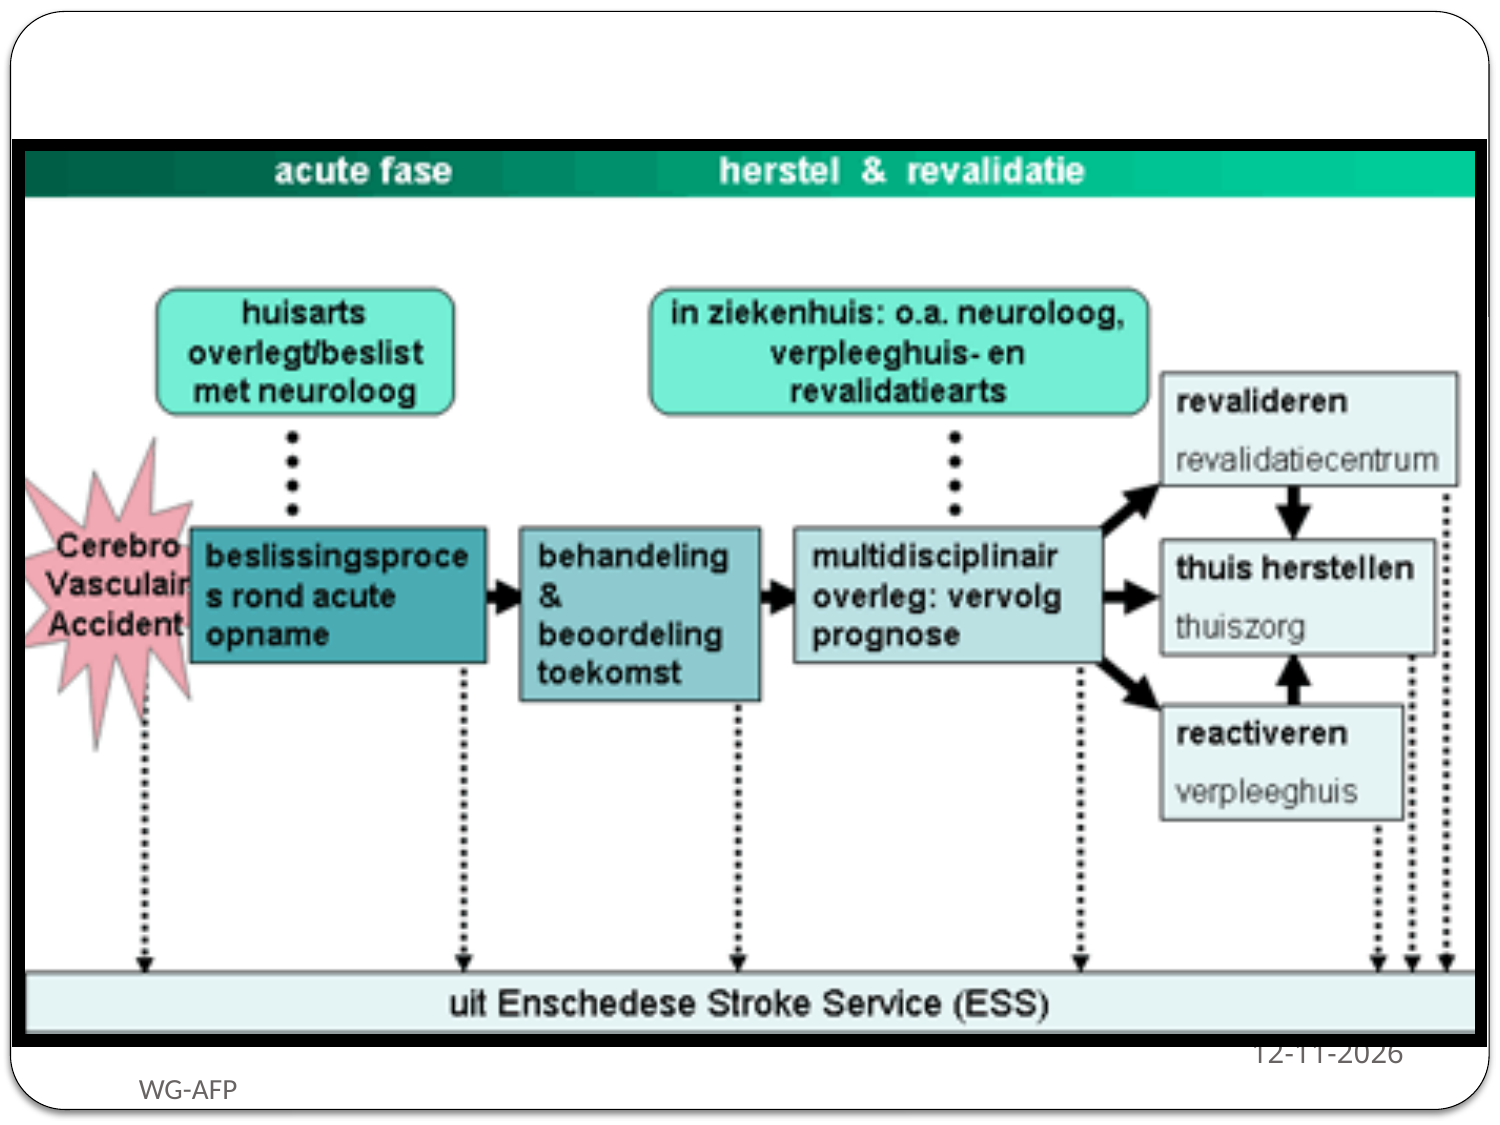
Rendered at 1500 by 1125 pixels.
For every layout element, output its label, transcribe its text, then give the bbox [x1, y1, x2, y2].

footer WG-AFP [123, 1050, 774, 1125]
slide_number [1012, 1042, 1419, 1094]
picture [24, 151, 1476, 1035]
